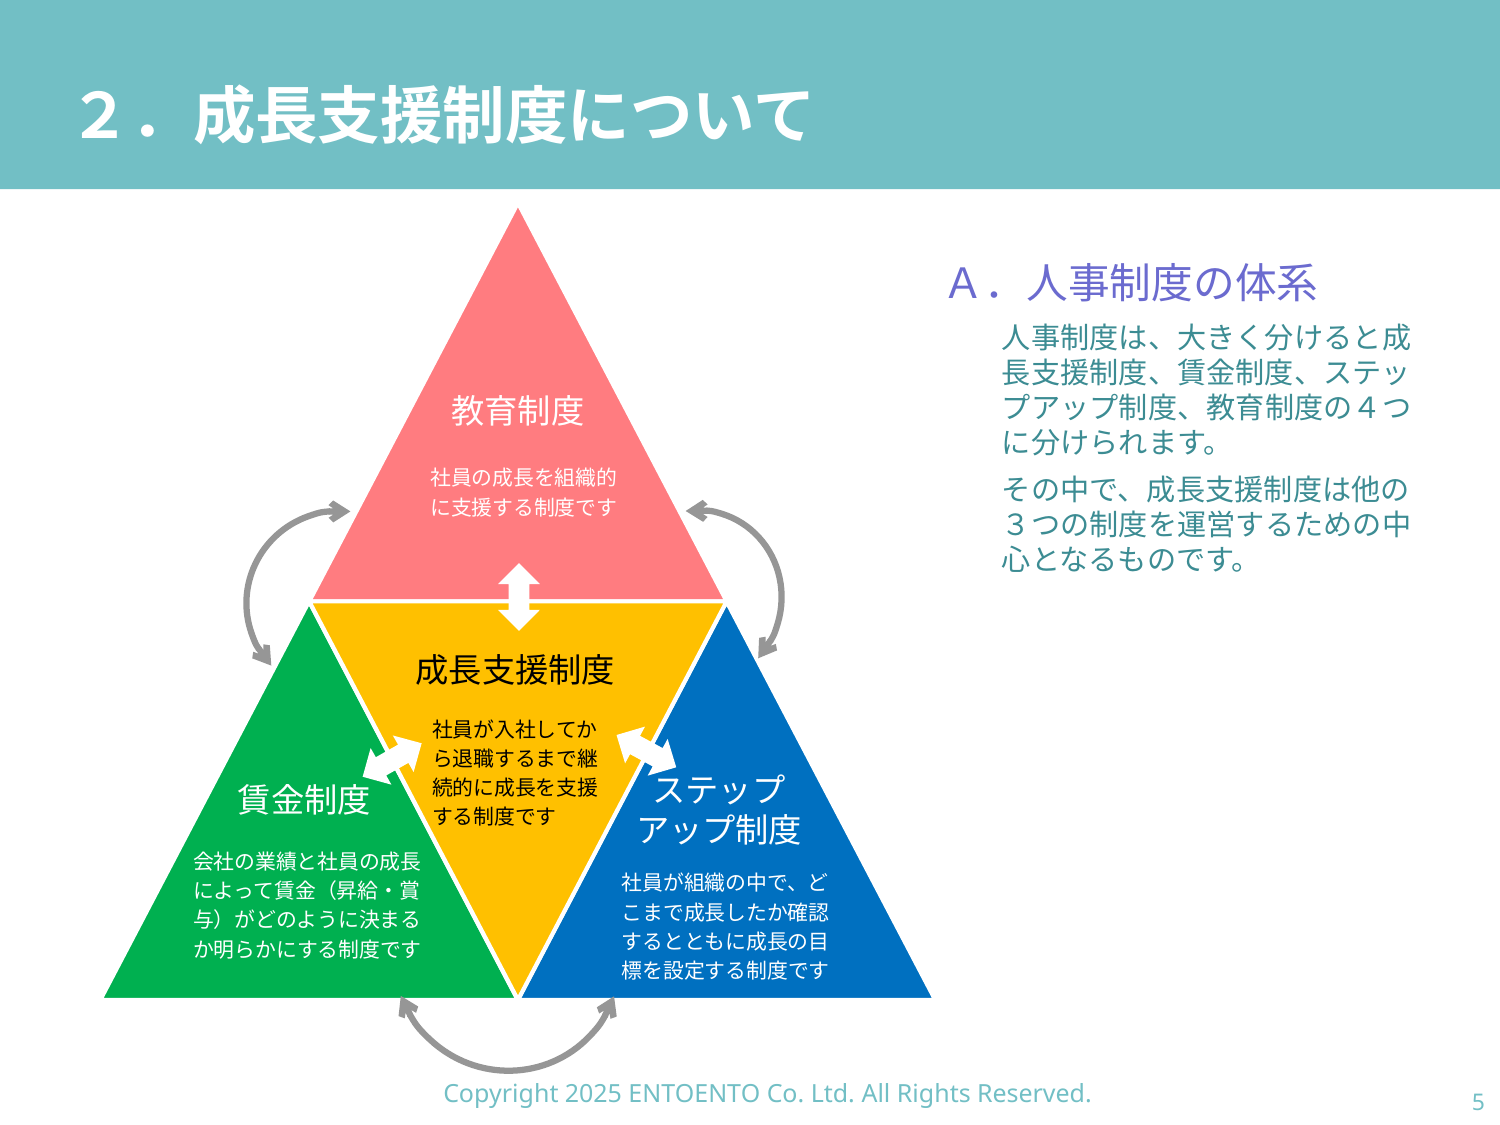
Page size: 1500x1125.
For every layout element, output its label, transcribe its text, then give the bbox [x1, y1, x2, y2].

footer Copyright 2025 ENTOENTO Co. Ltd. All Rights Reserved. [206, 1070, 1331, 1125]
list Ａ．人事制度の体系 人事制度は、大きく分けると成長支援制度、賃金制度、ステップアップ制度、教育制度の４つに分けられます。 その中で、成長支援制度は他の３つの制度を運営するための中心となるものです。 [941, 249, 1437, 794]
title ２．成長支援制度について [53, 42, 1388, 185]
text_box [100, 202, 936, 1071]
slide_number 4 [1187, 1079, 1500, 1123]
